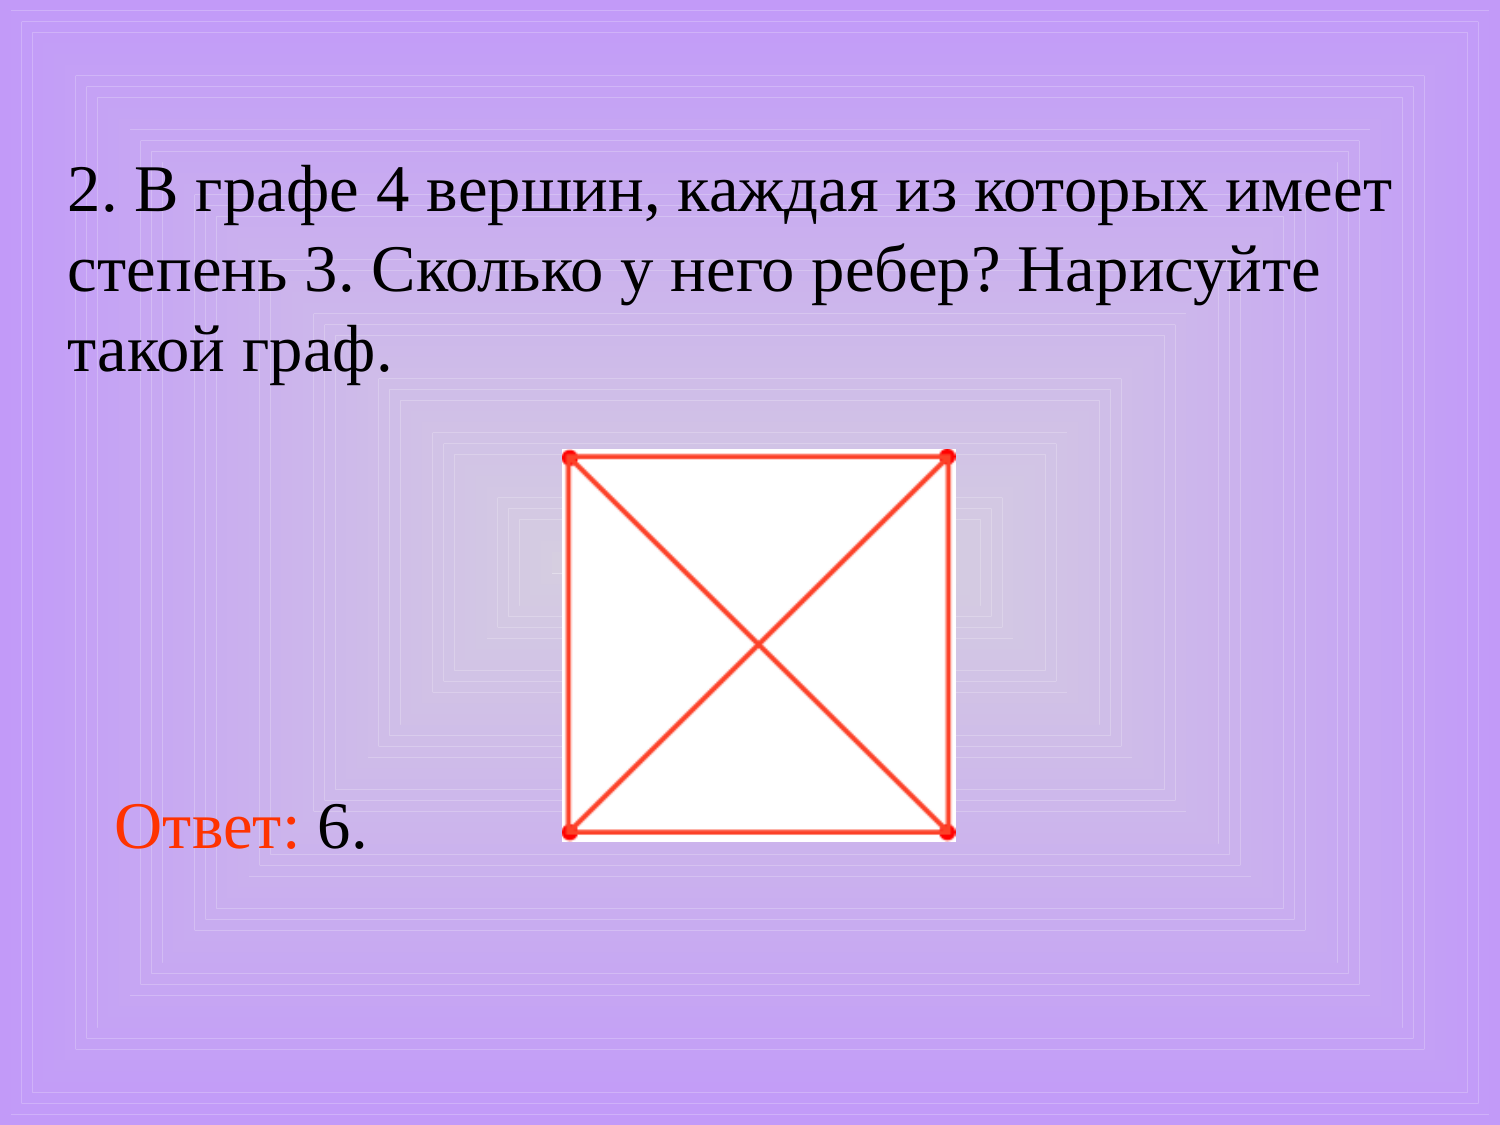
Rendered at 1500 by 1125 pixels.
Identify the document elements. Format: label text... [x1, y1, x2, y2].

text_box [99, 449, 956, 871]
text_box 2. В графе 4 вершин, каждая из которых имеет степень 3. Сколько у него ребер? Нарисуйте такой граф. [53, 137, 1447, 393]
